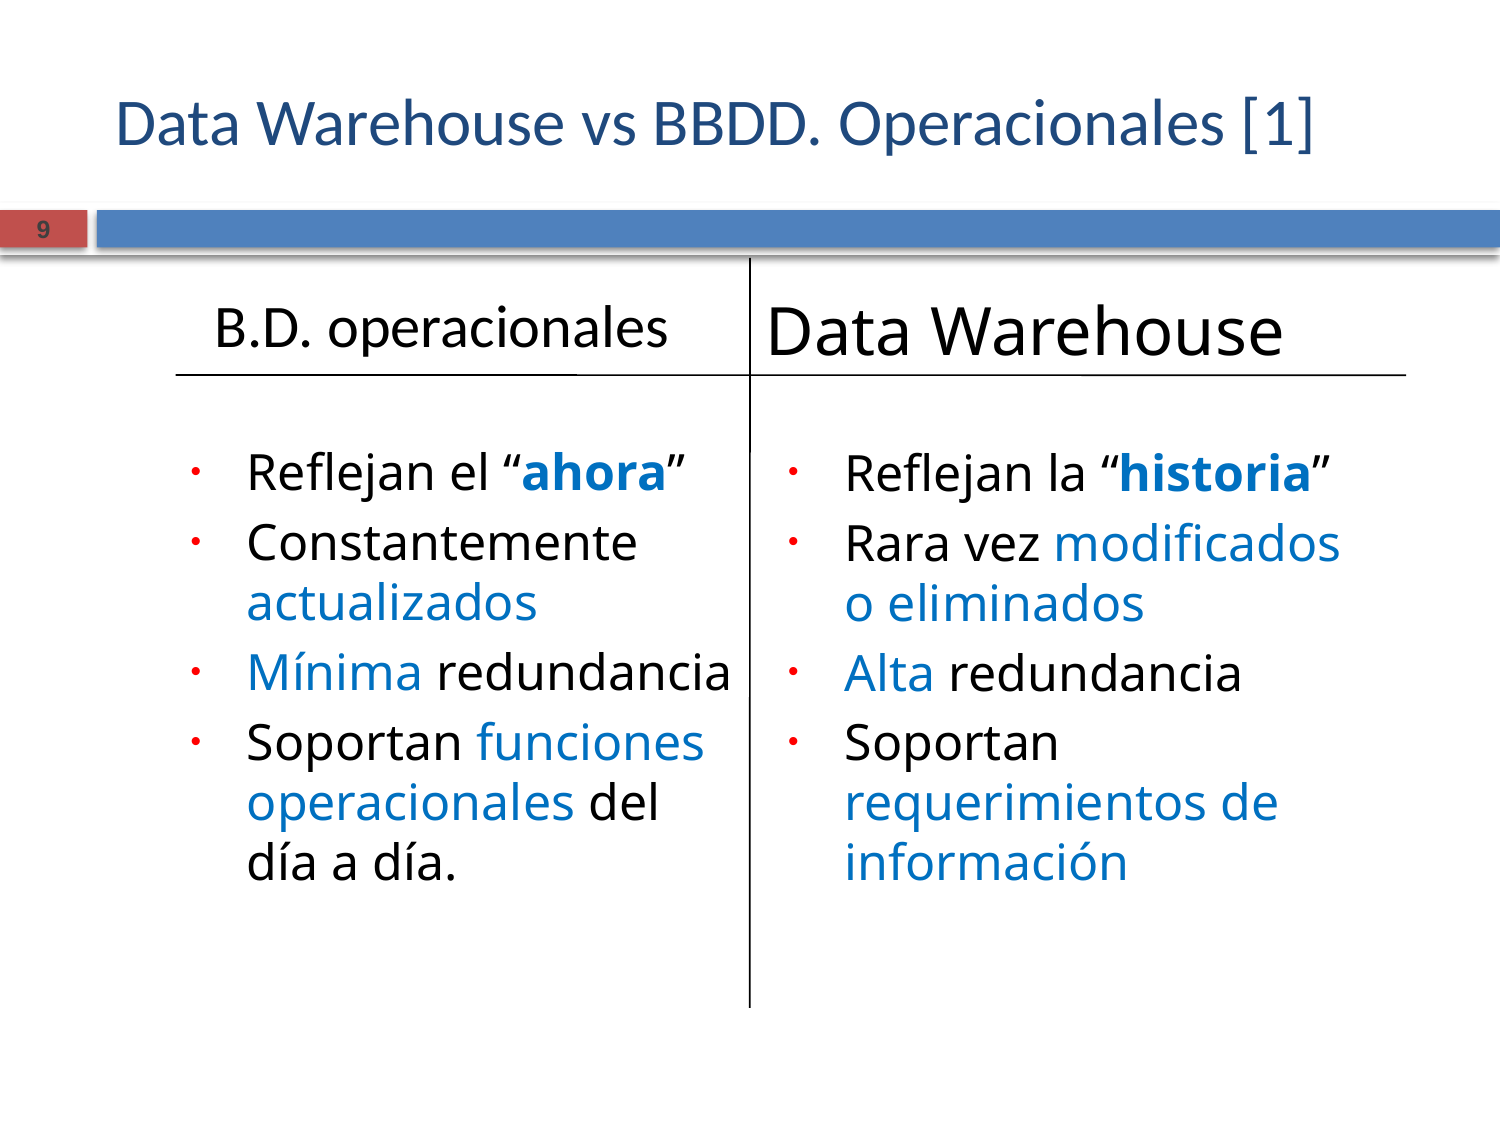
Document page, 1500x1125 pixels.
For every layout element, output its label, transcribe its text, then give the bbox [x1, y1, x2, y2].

text_box Reflejan la “historia” Rara vez modificados o eliminados Alta redundancia Soportan requerimientos de información [773, 433, 1395, 891]
title Data Warehouse vs BBDD. Operacionales [1] [100, 37, 1438, 200]
slide_number 9 [0, 208, 88, 249]
text_box Data Warehouse [726, 281, 1325, 374]
list B.D. operacionales [145, 279, 739, 375]
text_box Reflejan el “ahora” Constantemente actualizados Mínima redundancia Soportan funciones operacionales del día a día. [175, 433, 750, 961]
